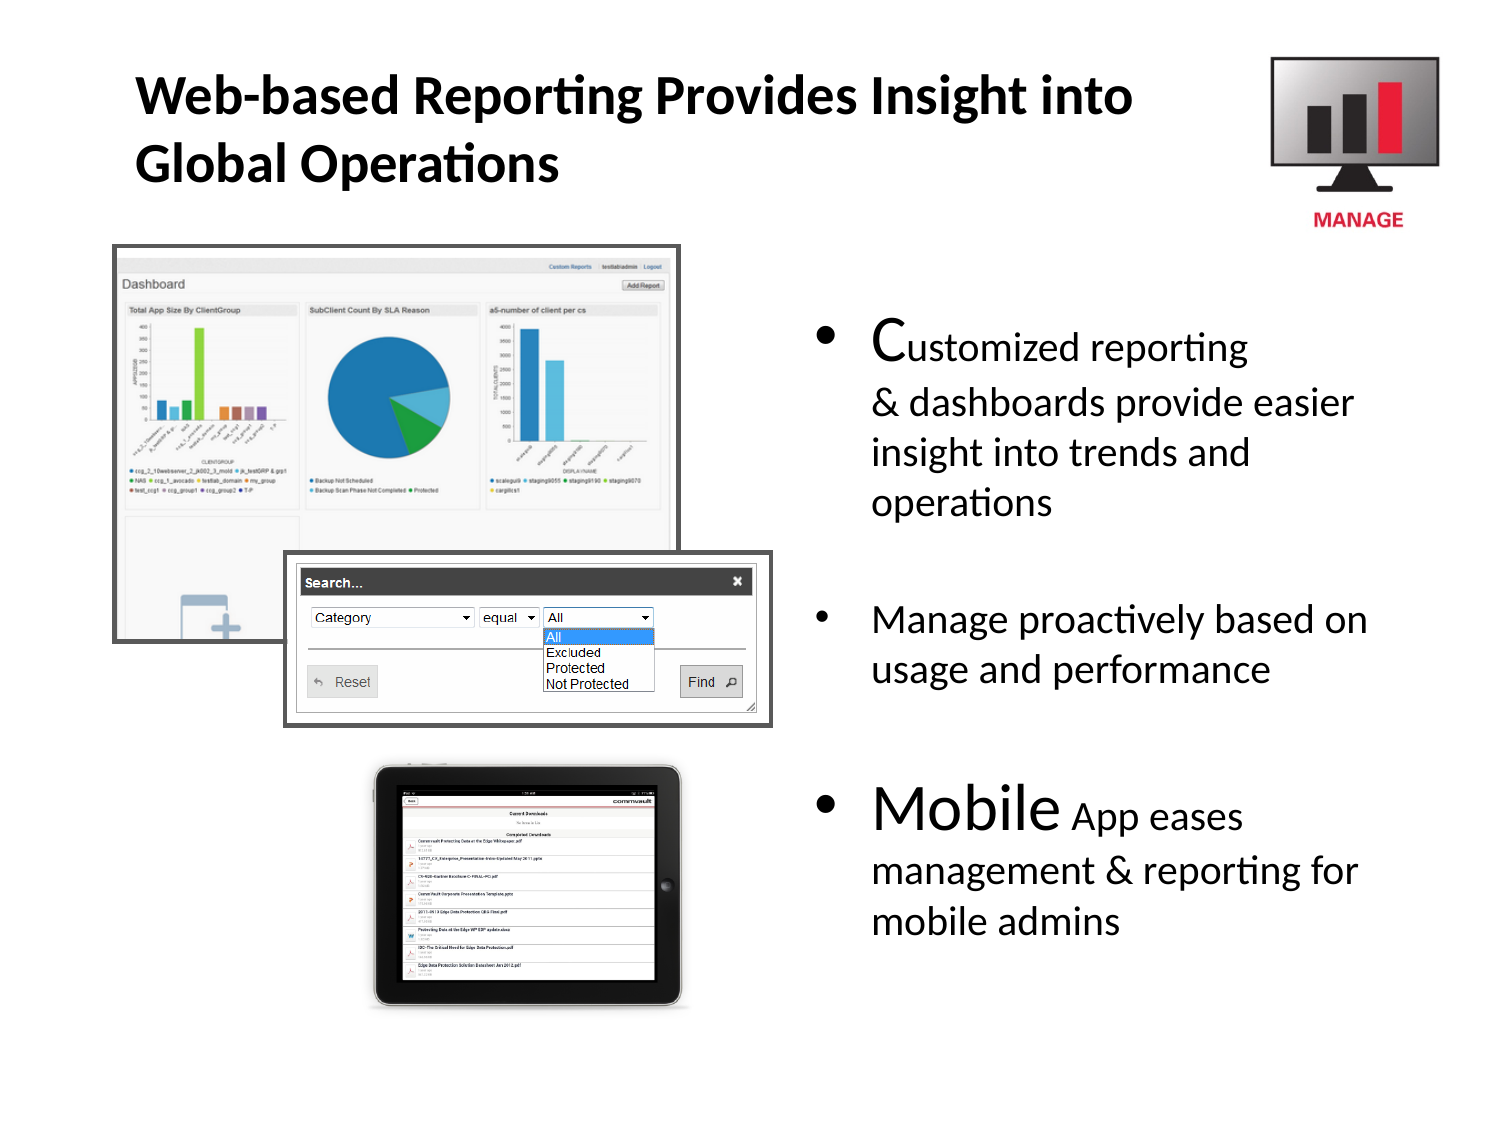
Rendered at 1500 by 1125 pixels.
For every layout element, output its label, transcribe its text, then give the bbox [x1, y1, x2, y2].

title Web-based Reporting Provides Insight into Global Operations [120, 50, 1188, 202]
picture [362, 757, 694, 1013]
picture [1262, 24, 1447, 235]
picture [116, 247, 769, 724]
